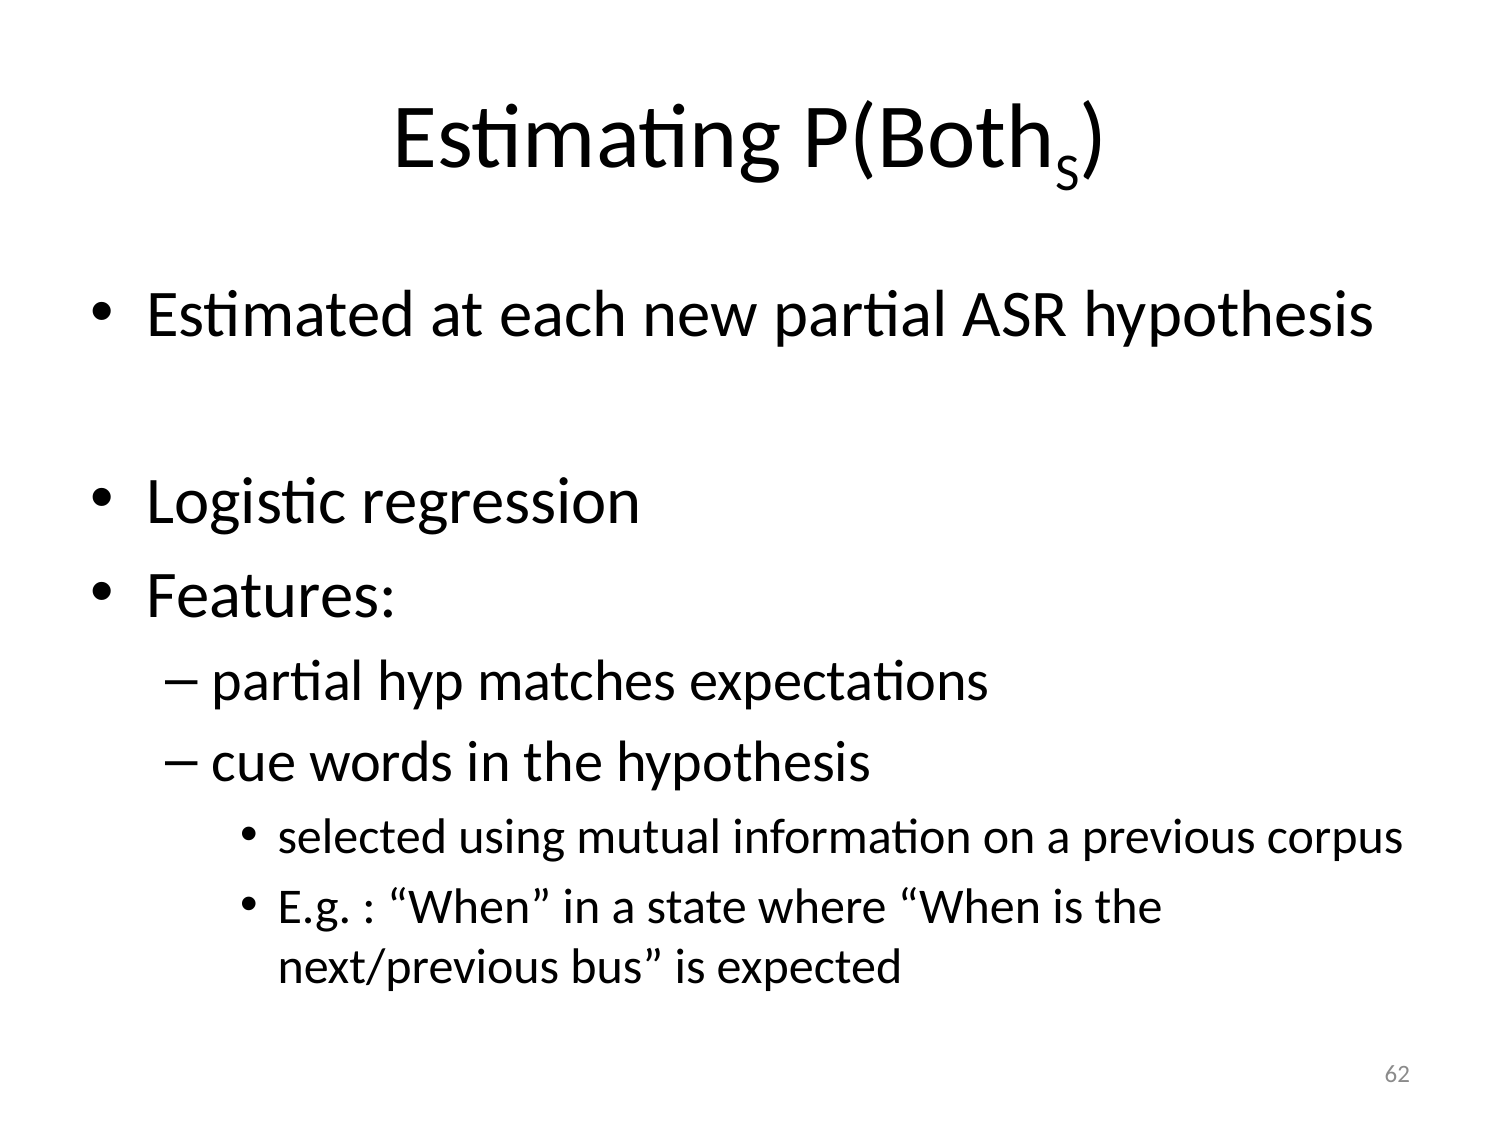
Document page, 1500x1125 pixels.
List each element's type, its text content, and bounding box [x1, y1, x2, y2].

title Estimating P(BothS) [75, 45, 1425, 233]
list Estimated at each new partial ASR hypothesis Logistic regression Features: partial hyp matches expectations cue words in the hypothesis selected using mutual information on a previous corpus E.g. : “When” in a state where “When is the next/previous bus” is expected [75, 262, 1425, 1005]
slide_number 62 [1074, 1042, 1425, 1103]
